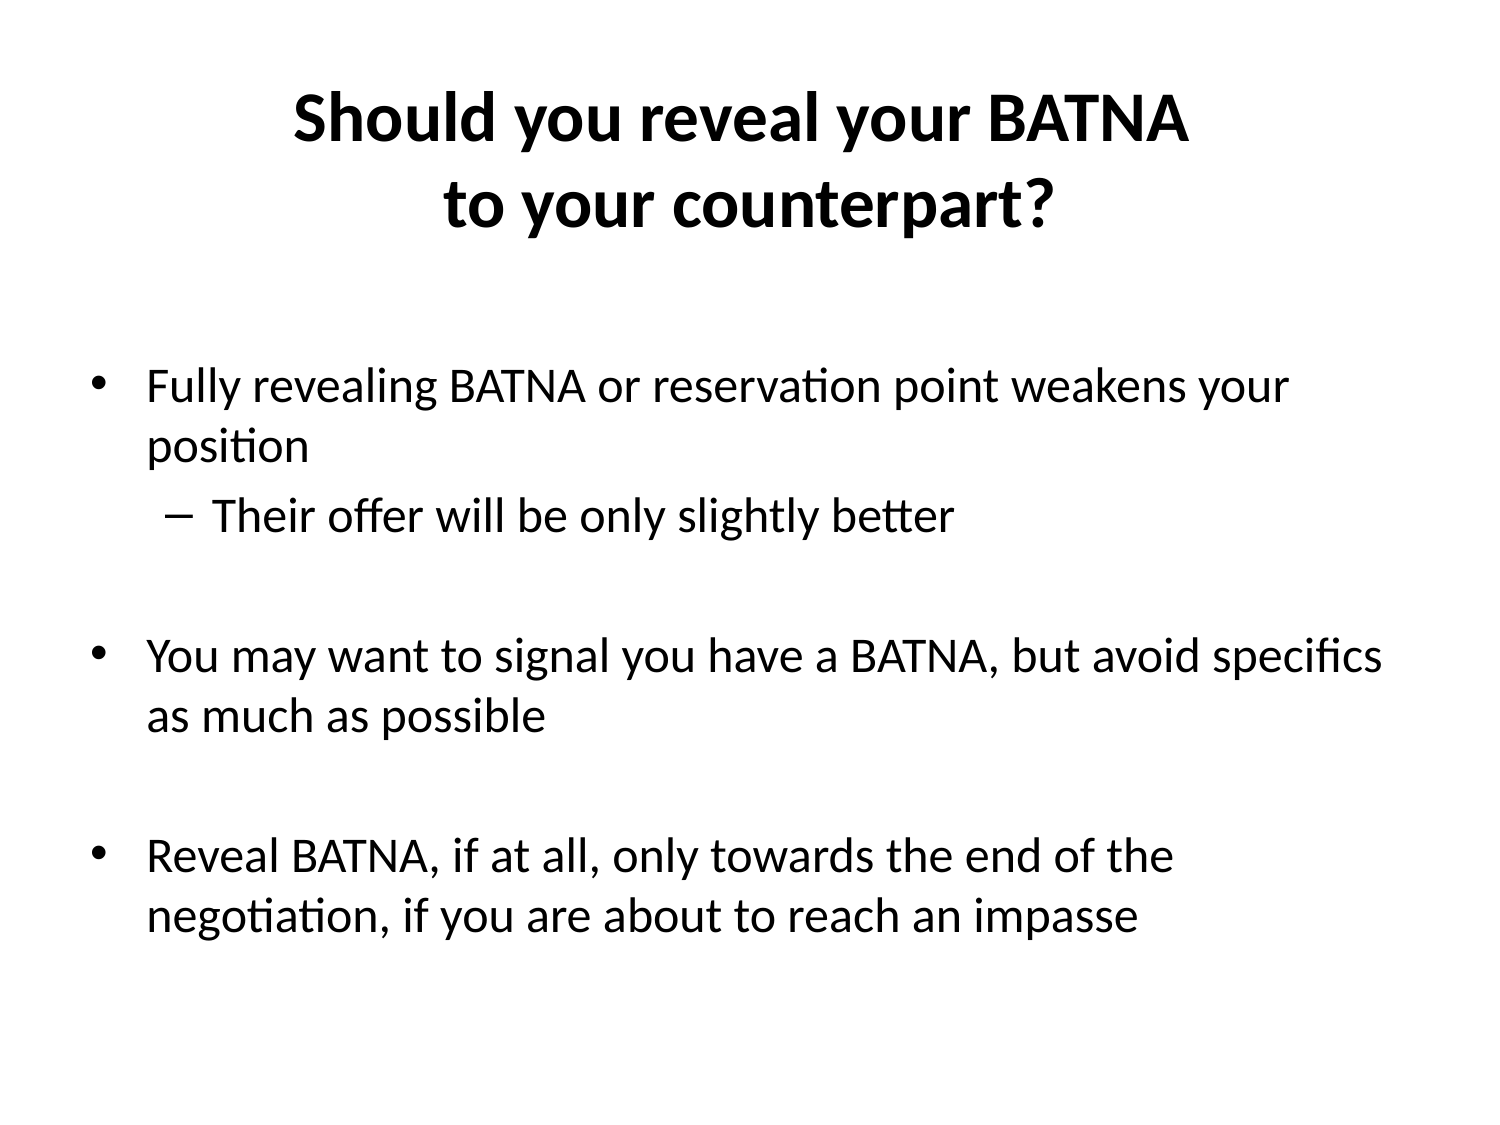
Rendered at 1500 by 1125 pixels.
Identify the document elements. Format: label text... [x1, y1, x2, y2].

list Fully revealing BATNA or reservation point weakens your position Their offer will be only slightly better You may want to signal you have a BATNA, but avoid specifics as much as possible Reveal BATNA, if at all, only towards the end of the negotiation, if you are about to reach an impasse [75, 345, 1425, 1088]
title Should you reveal your BATNA to your counterpart? [75, 62, 1425, 250]
